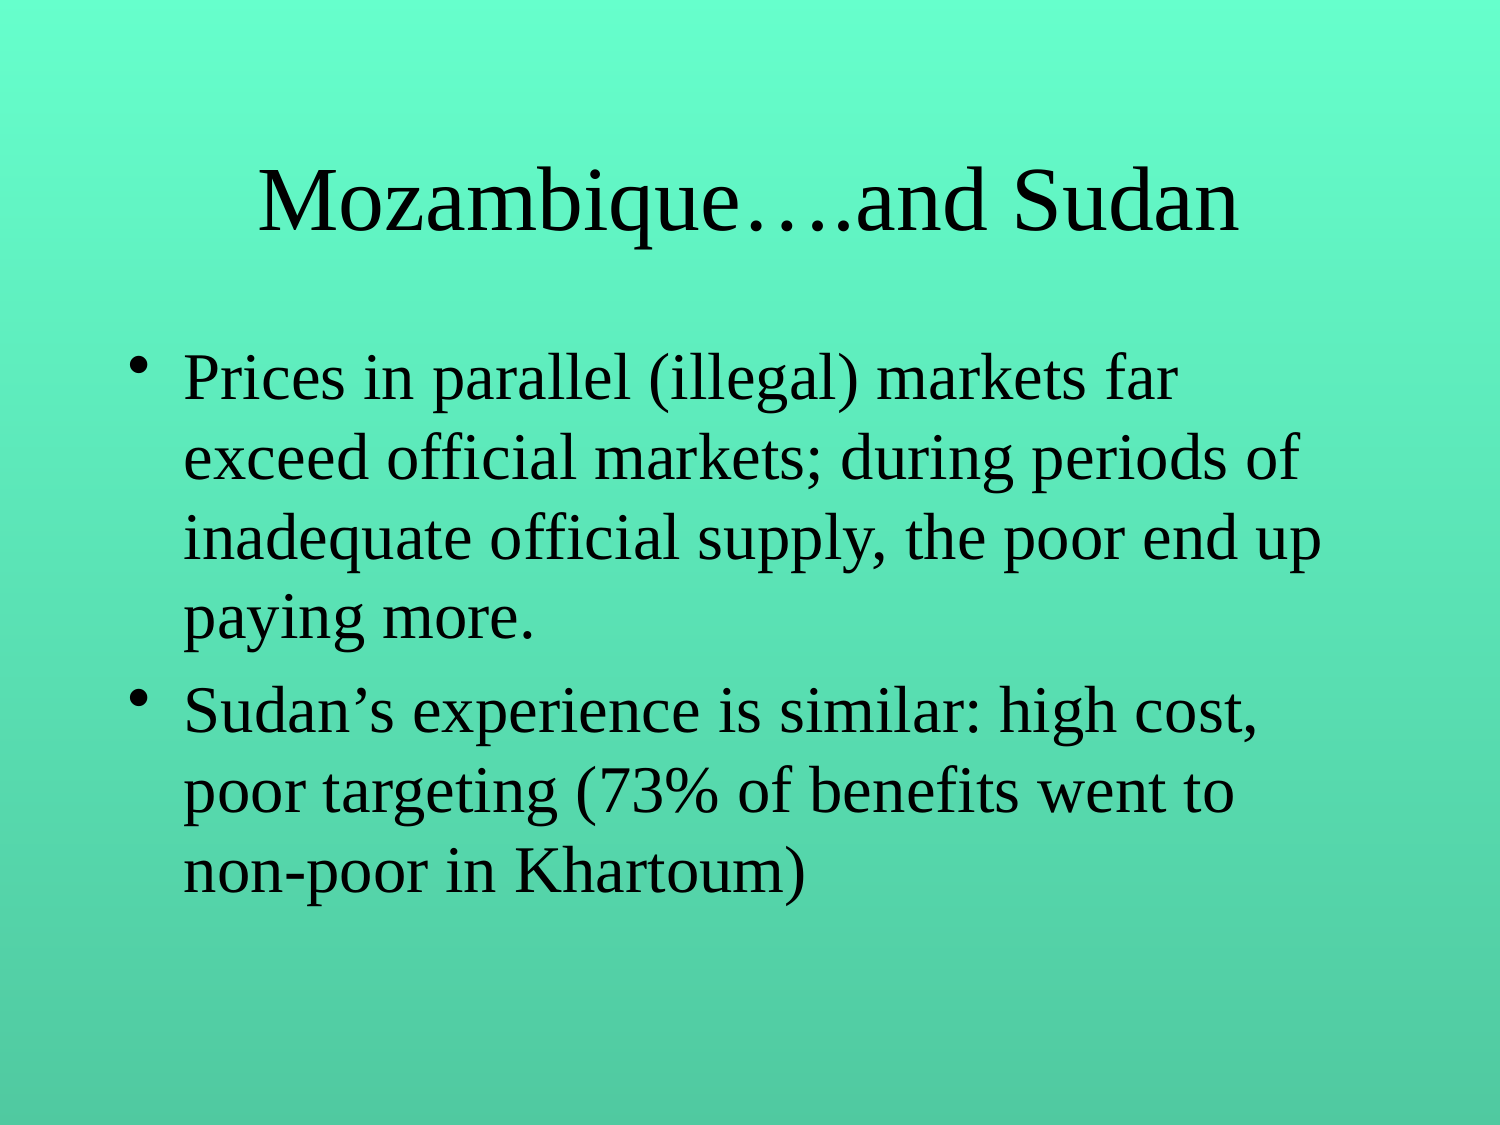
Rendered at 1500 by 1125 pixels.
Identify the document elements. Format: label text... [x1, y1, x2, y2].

title Mozambique….and Sudan [112, 99, 1388, 288]
list Prices in parallel (illegal) markets far exceed official markets; during periods of inadequate official supply, the poor end up paying more. Sudan’s experience is similar: high cost, poor targeting (73% of benefits went to non-poor in Khartoum) [112, 324, 1388, 1001]
